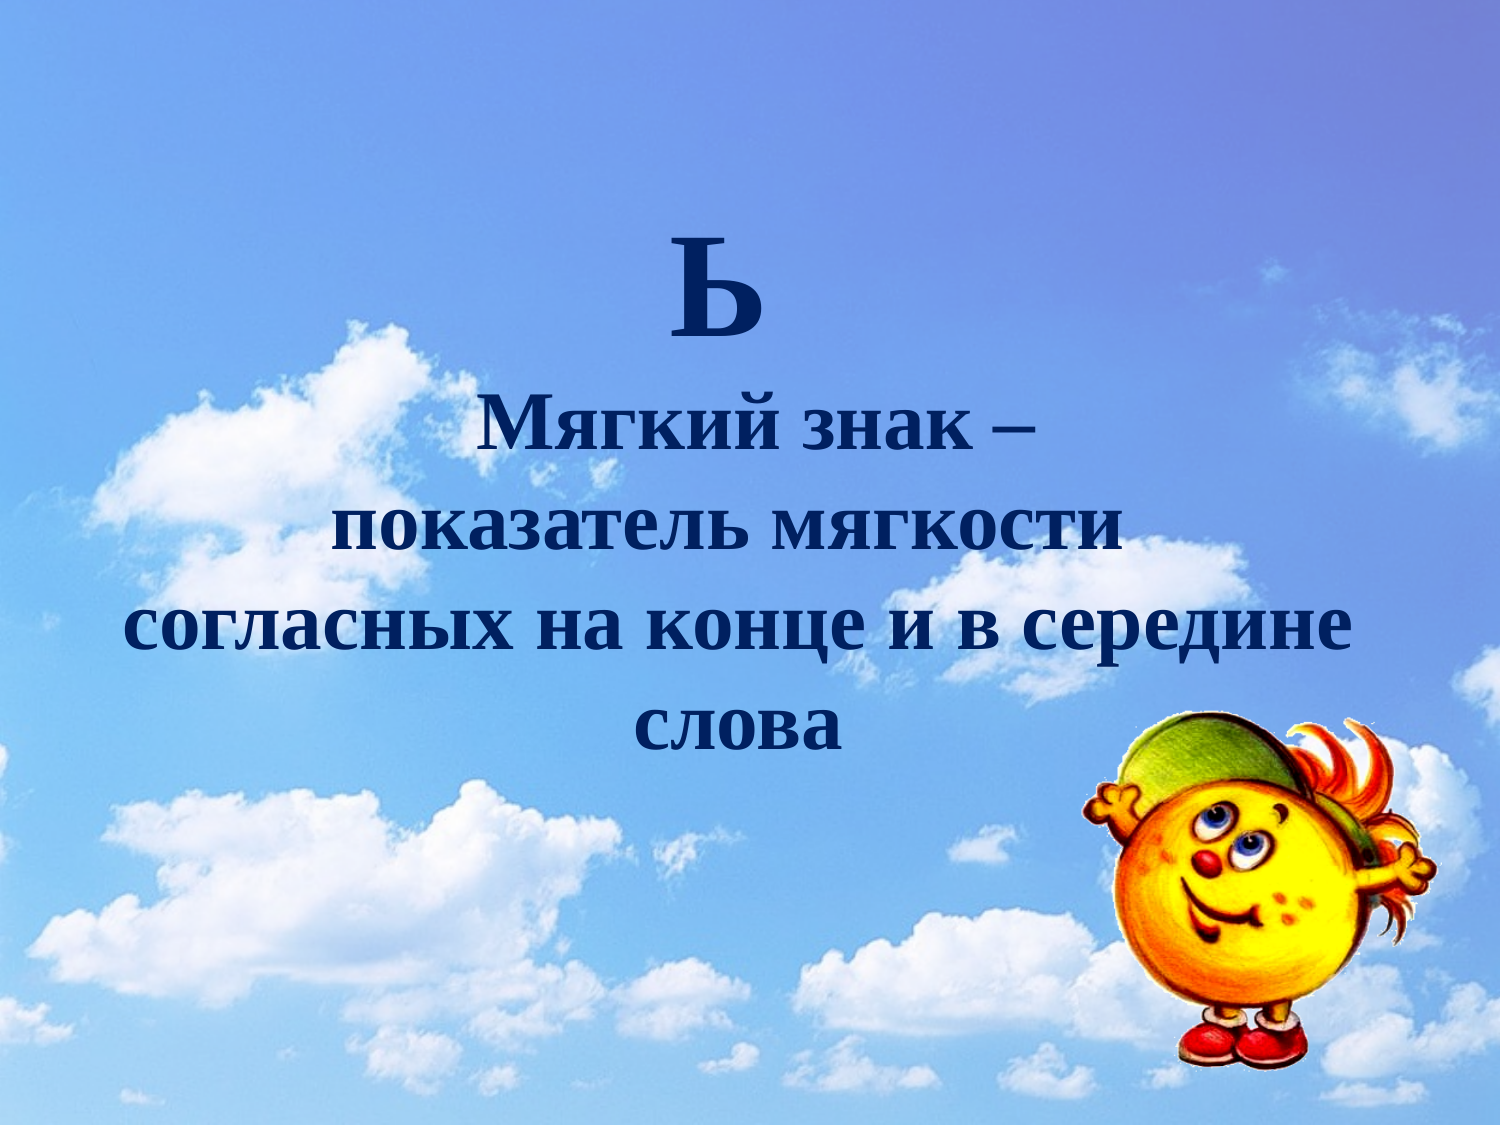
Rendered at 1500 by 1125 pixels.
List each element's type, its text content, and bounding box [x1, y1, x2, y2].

picture [1077, 704, 1442, 1074]
title Ь Мягкий знак – показатель мягкости согласных на конце и в середине слова [105, 70, 1372, 774]
